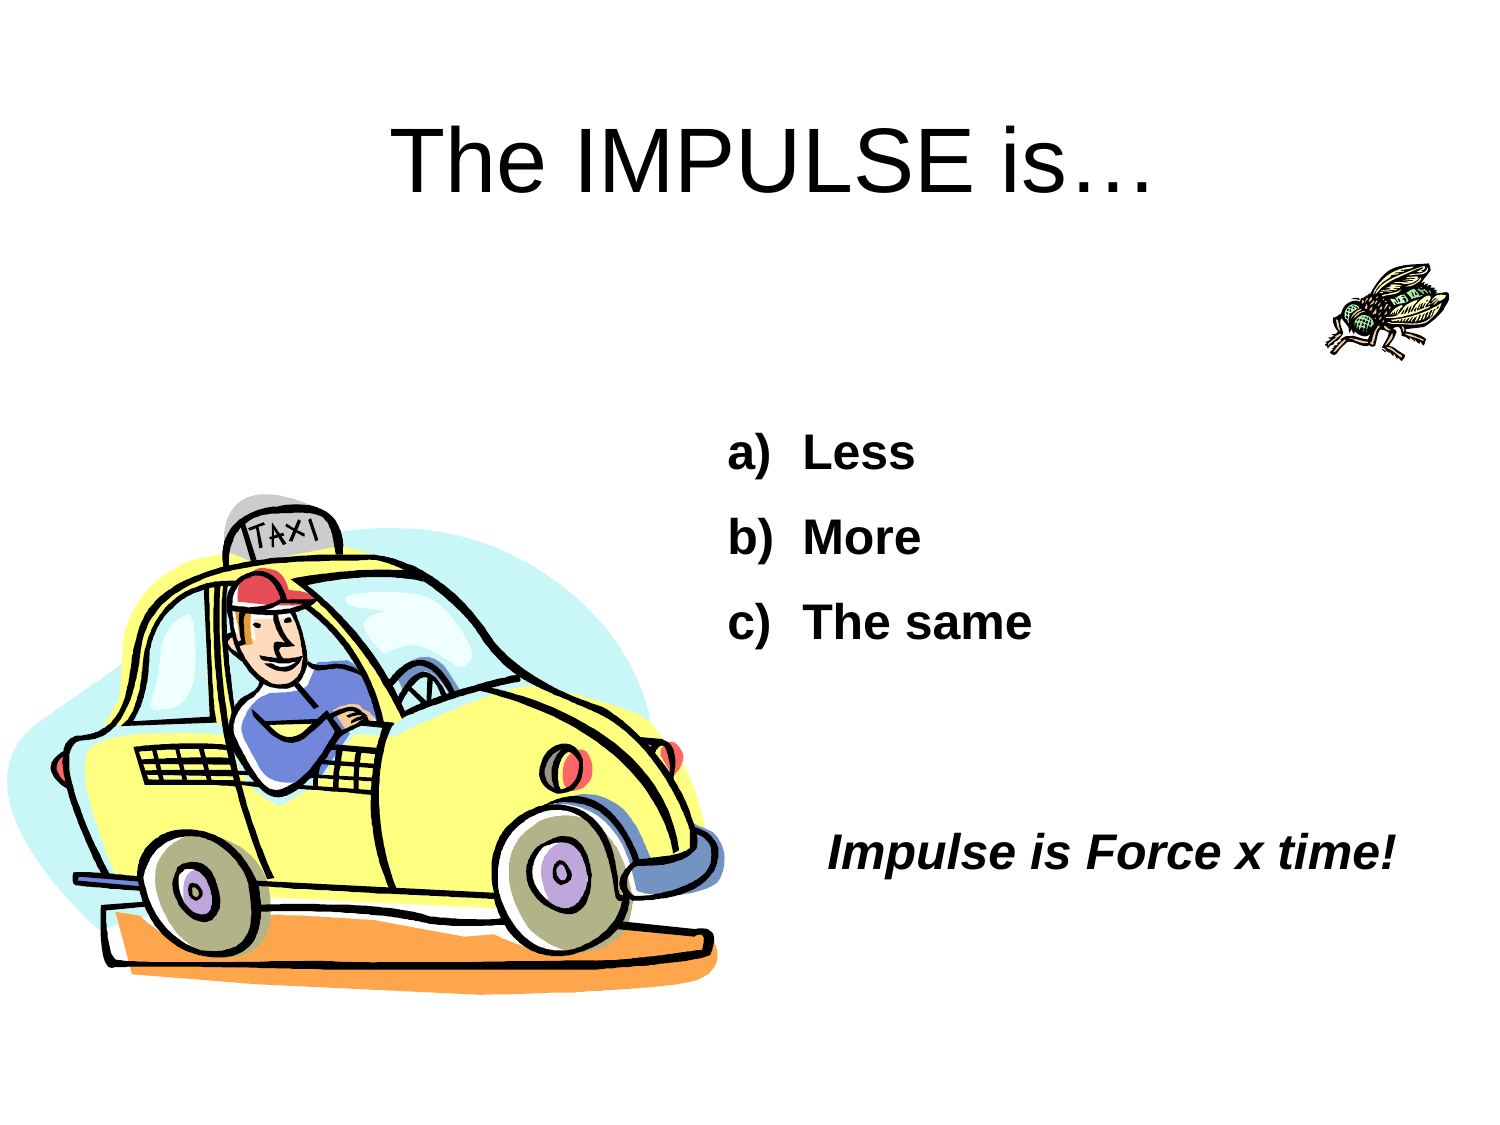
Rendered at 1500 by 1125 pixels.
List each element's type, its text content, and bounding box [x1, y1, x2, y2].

text_box Impulse is Force x time! [812, 812, 1463, 888]
text_box The IMPULSE is… [99, 62, 1450, 250]
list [1324, 262, 1451, 362]
text_box Less More The same [712, 412, 1200, 658]
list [0, 487, 732, 1003]
